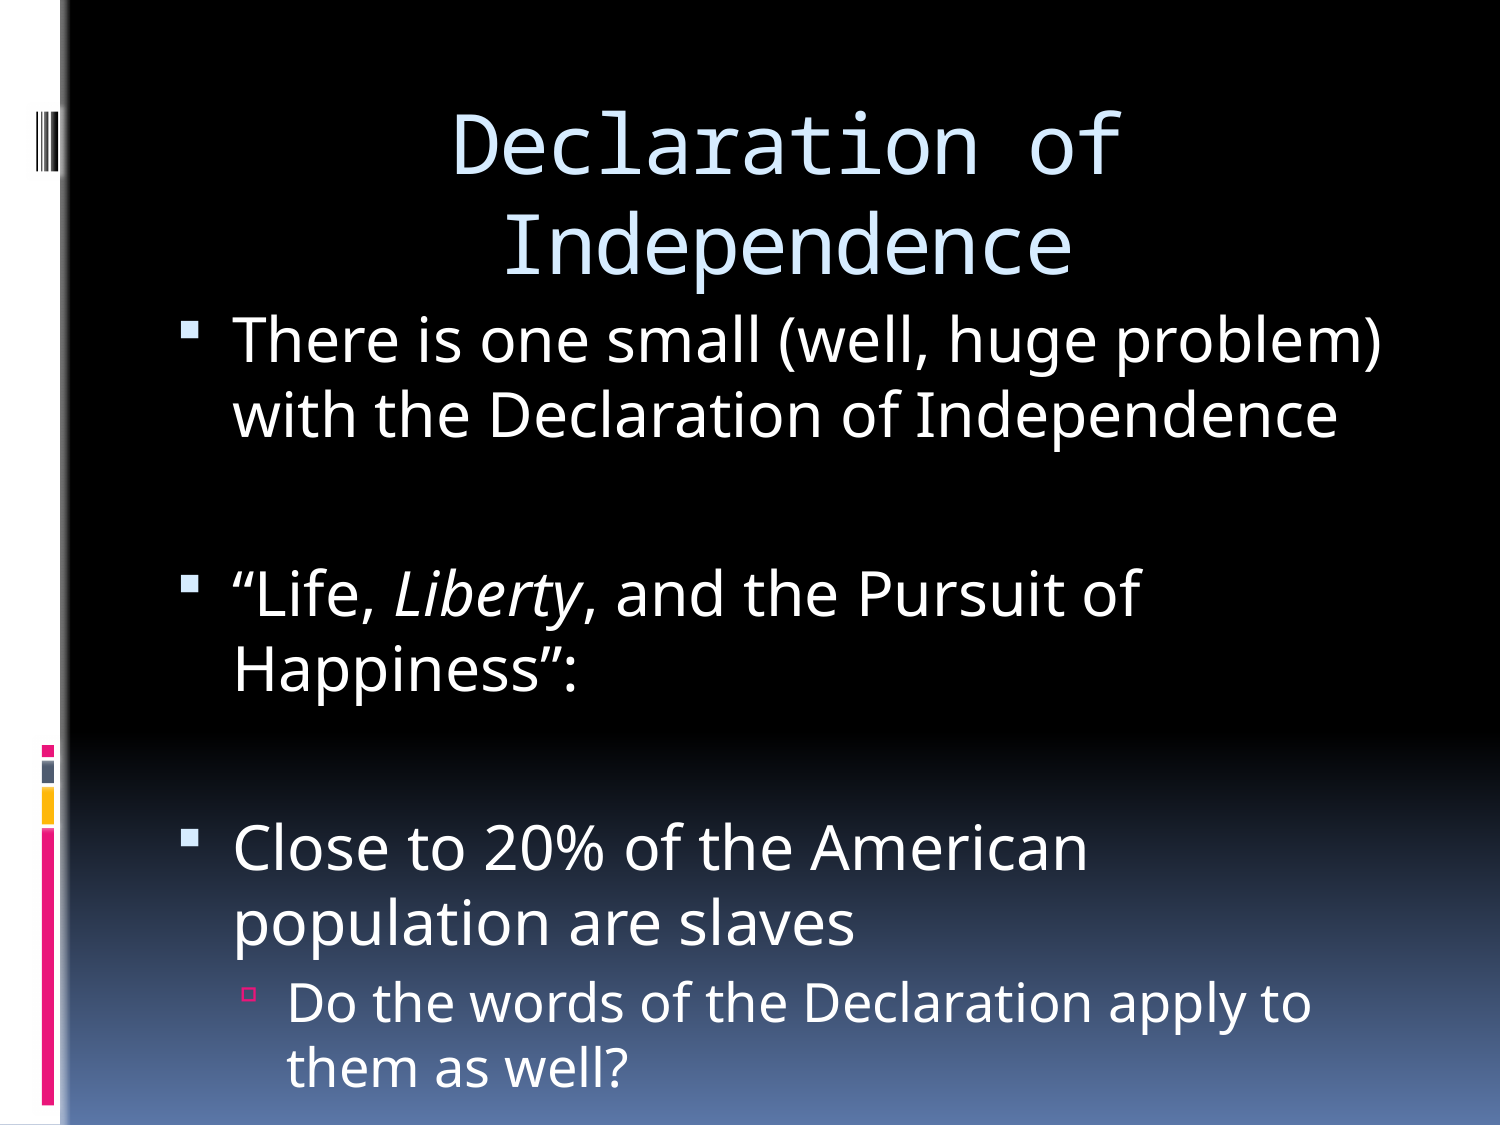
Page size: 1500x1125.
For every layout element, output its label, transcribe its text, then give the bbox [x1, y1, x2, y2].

title Declaration of Independence [150, 83, 1425, 234]
list There is one small (well, huge problem) with the Declaration of Independence “Life, Liberty, and the Pursuit of Happiness”: Close to 20% of the American population are slaves Do the words of the Declaration apply to them as well? [150, 292, 1425, 1043]
